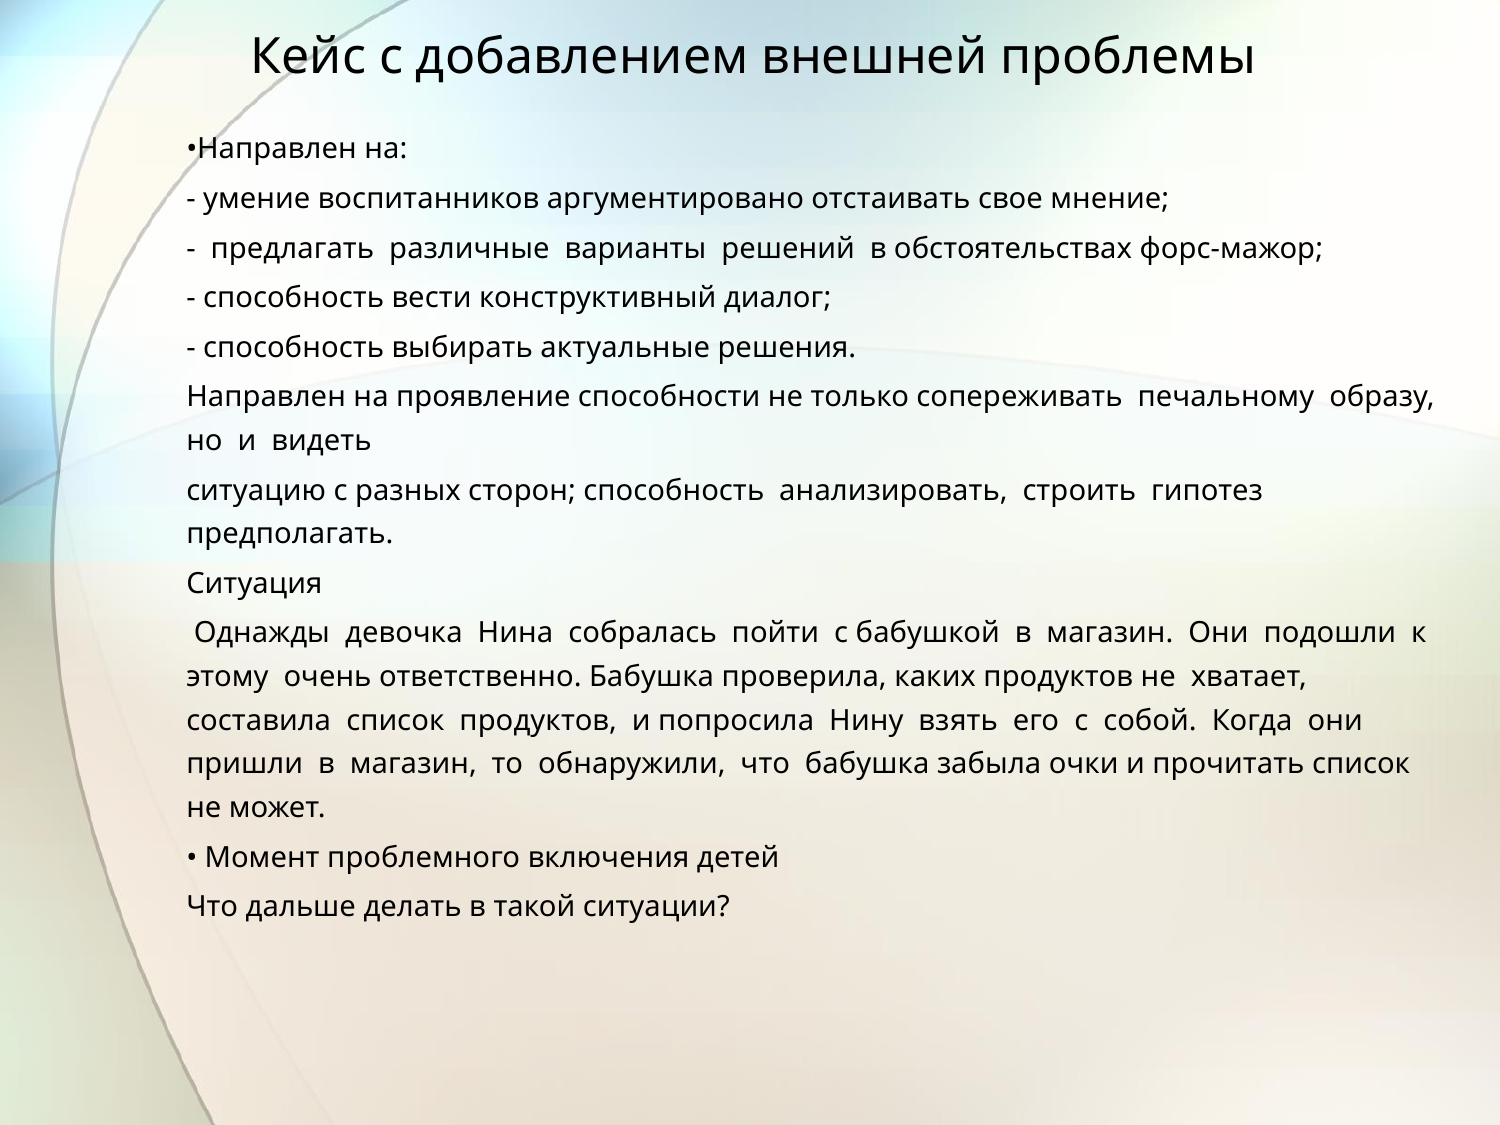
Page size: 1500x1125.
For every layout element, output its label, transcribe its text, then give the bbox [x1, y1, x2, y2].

list •Направлен на: - умение воспитанников аргументировано отстаивать свое мнение; - предлагать различные варианты решений в обстоятельствах форс-мажор; - способность вести конструктивный диалог; - способность выбирать актуальные решения. Направлен на проявление способности не только сопереживать печальному образу, но и видеть ситуацию с разных сторон; способность анализировать, строить гипотез предполагать. Ситуация Однажды девочка Нина собралась пойти с бабушкой в магазин. Они подошли к этому очень ответственно. Бабушка проверила, каких продуктов не хватает, составила список продуктов, и попросила Нину взять его с собой. Когда они пришли в магазин, то обнаружили, что бабушка забыла очки и прочитать список не может. • Момент проблемного включения детей Что дальше делать в такой ситуации? [171, 113, 1462, 1083]
title Кейс с добавлением внешней проблемы [0, 19, 1495, 79]
picture [0, 0, 1500, 1125]
